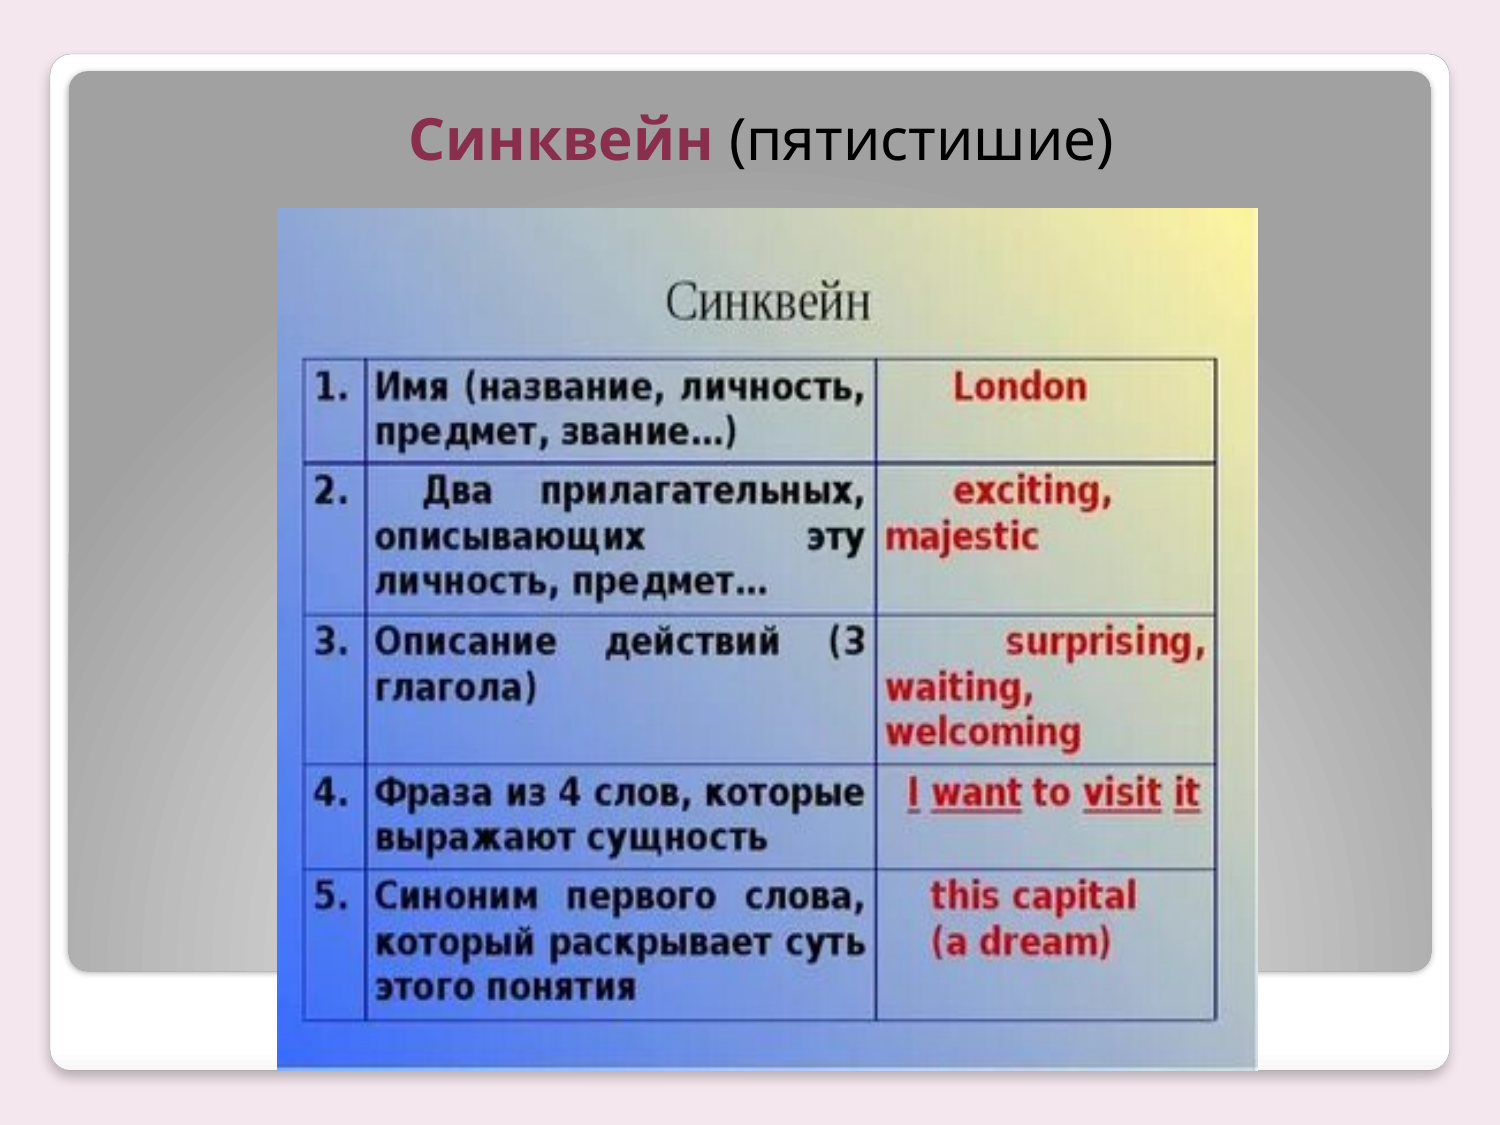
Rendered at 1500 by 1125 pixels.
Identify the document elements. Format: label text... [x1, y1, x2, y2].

list Синквейн (пятистишие) [82, 86, 1425, 774]
picture [277, 207, 1259, 1071]
